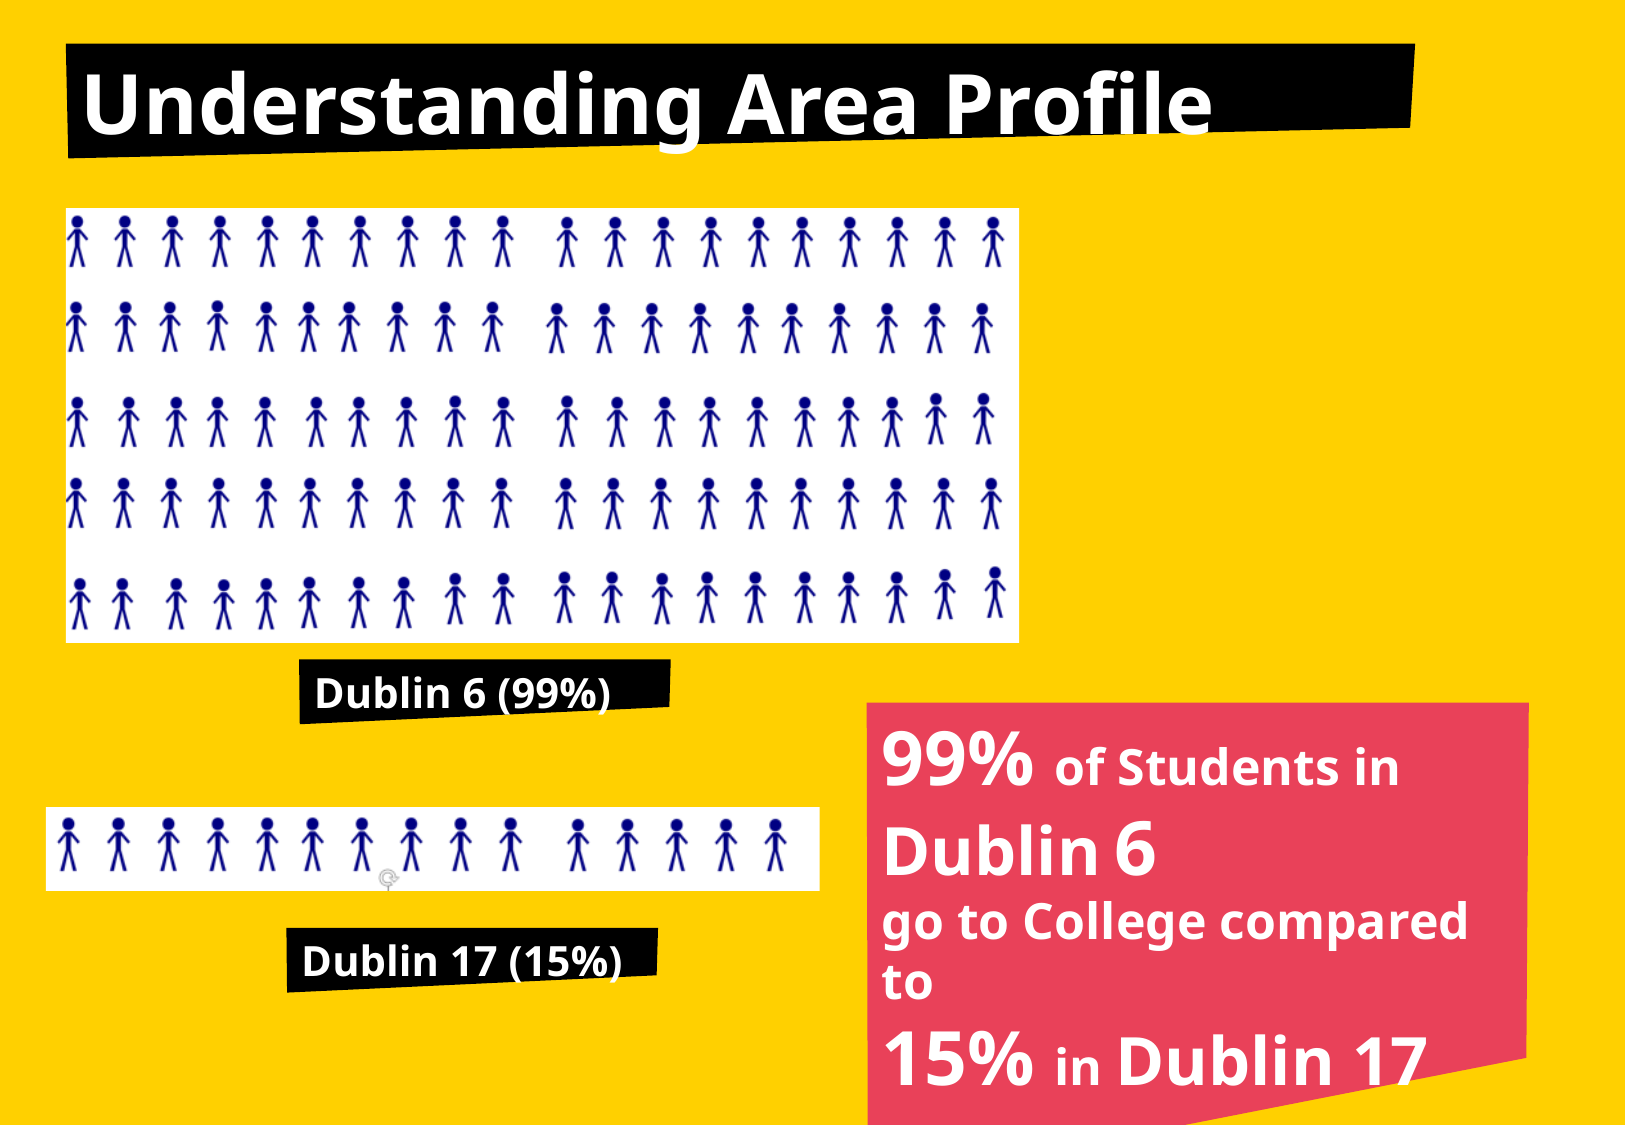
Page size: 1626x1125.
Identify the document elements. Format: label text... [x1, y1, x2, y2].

picture [65, 207, 1020, 643]
text_box Understanding Area Profile [65, 43, 1416, 159]
picture [45, 807, 820, 891]
text_box Dublin 6 (99%) [299, 659, 671, 725]
text_box Dublin 17 (15%) [286, 927, 659, 993]
text_box 99% of Students in Dublin 6 go to College compared to 15% in Dublin 17 [866, 702, 1529, 1125]
